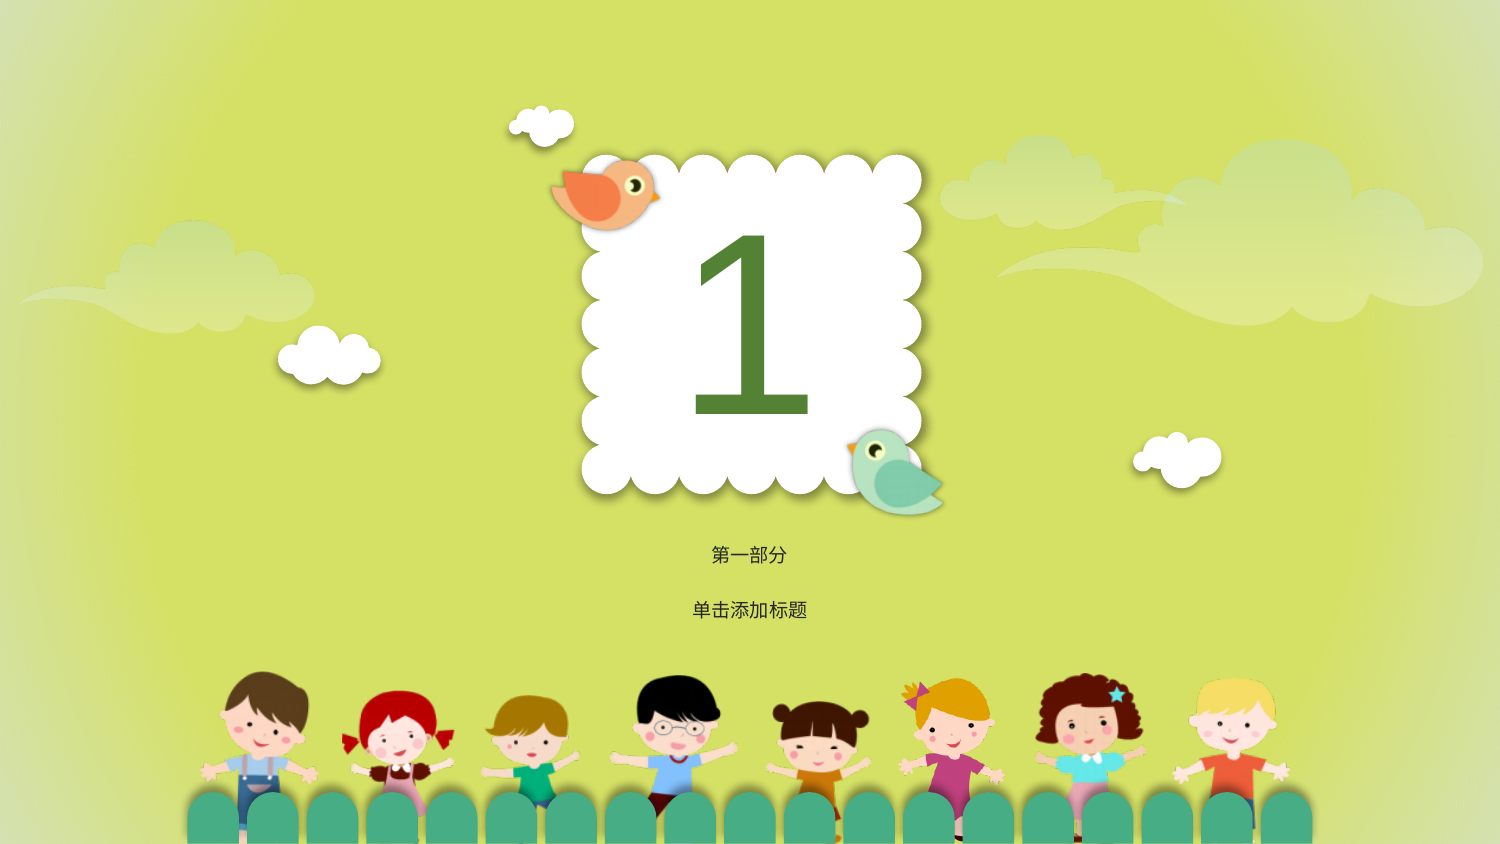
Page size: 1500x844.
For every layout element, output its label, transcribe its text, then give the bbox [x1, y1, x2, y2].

text_box 1 [663, 334, 833, 488]
text_box 第一部分 单击添加标题 [362, 526, 1138, 629]
picture [0, 0, 1500, 844]
